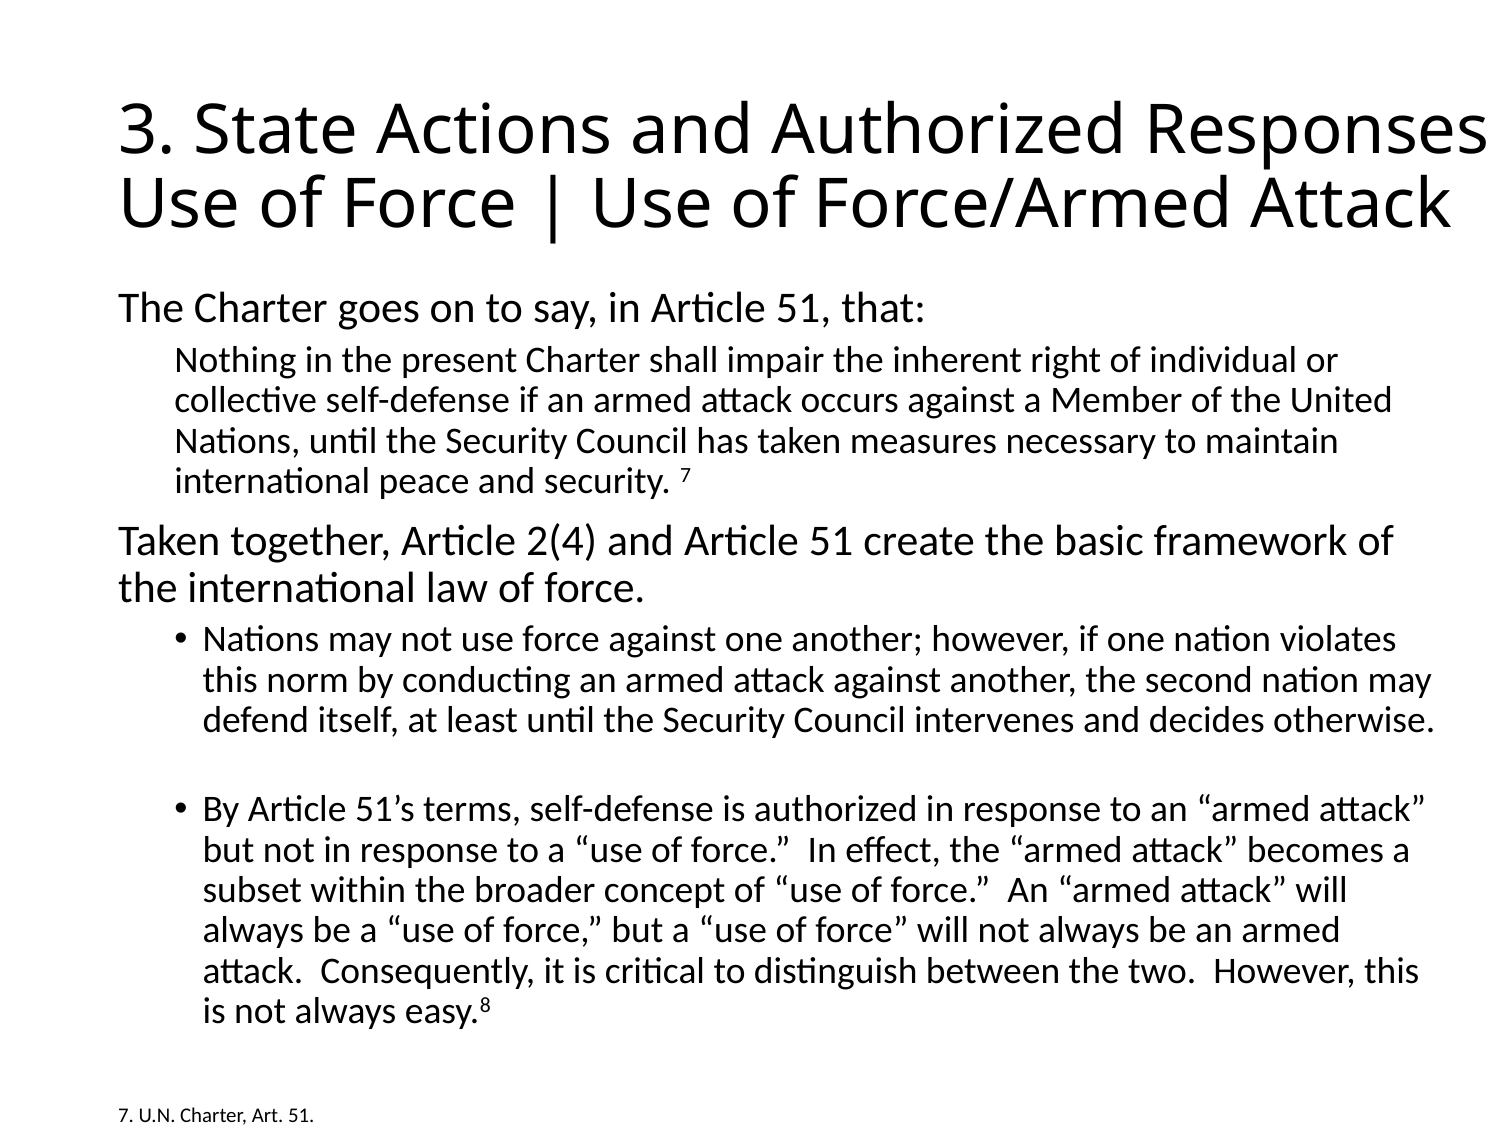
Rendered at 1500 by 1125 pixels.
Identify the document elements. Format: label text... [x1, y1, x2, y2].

list The Charter goes on to say, in Article 51, that: Nothing in the present Charter shall impair the inherent right of individual or collective self-defense if an armed attack occurs against a Member of the United Nations, until the Security Council has taken measures necessary to maintain international peace and security. 7 Taken together, Article 2(4) and Article 51 create the basic framework of the international law of force. Nations may not use force against one another; however, if one nation violates this norm by conducting an armed attack against another, the second nation may defend itself, at least until the Security Council intervenes and decides otherwise. By Article 51’s terms, self-defense is authorized in response to an “armed attack” but not in response to a “use of force.” In effect, the “armed attack” becomes a subset within the broader concept of “use of force.” An “armed attack” will always be a “use of force,” but a “use of force” will not always be an armed attack. Consequently, it is critical to distinguish between the two. However, this is not always easy.8 7. U.N. Charter, Art. 51. 8. Restatement (Third) of Foreign Relations Law § 905 cmt. G (Am. Law Inst. 1987). [102, 277, 1456, 992]
title 3. State Actions and Authorized Responses Use of Force | Use of Force/Armed Attack [102, 59, 1500, 278]
